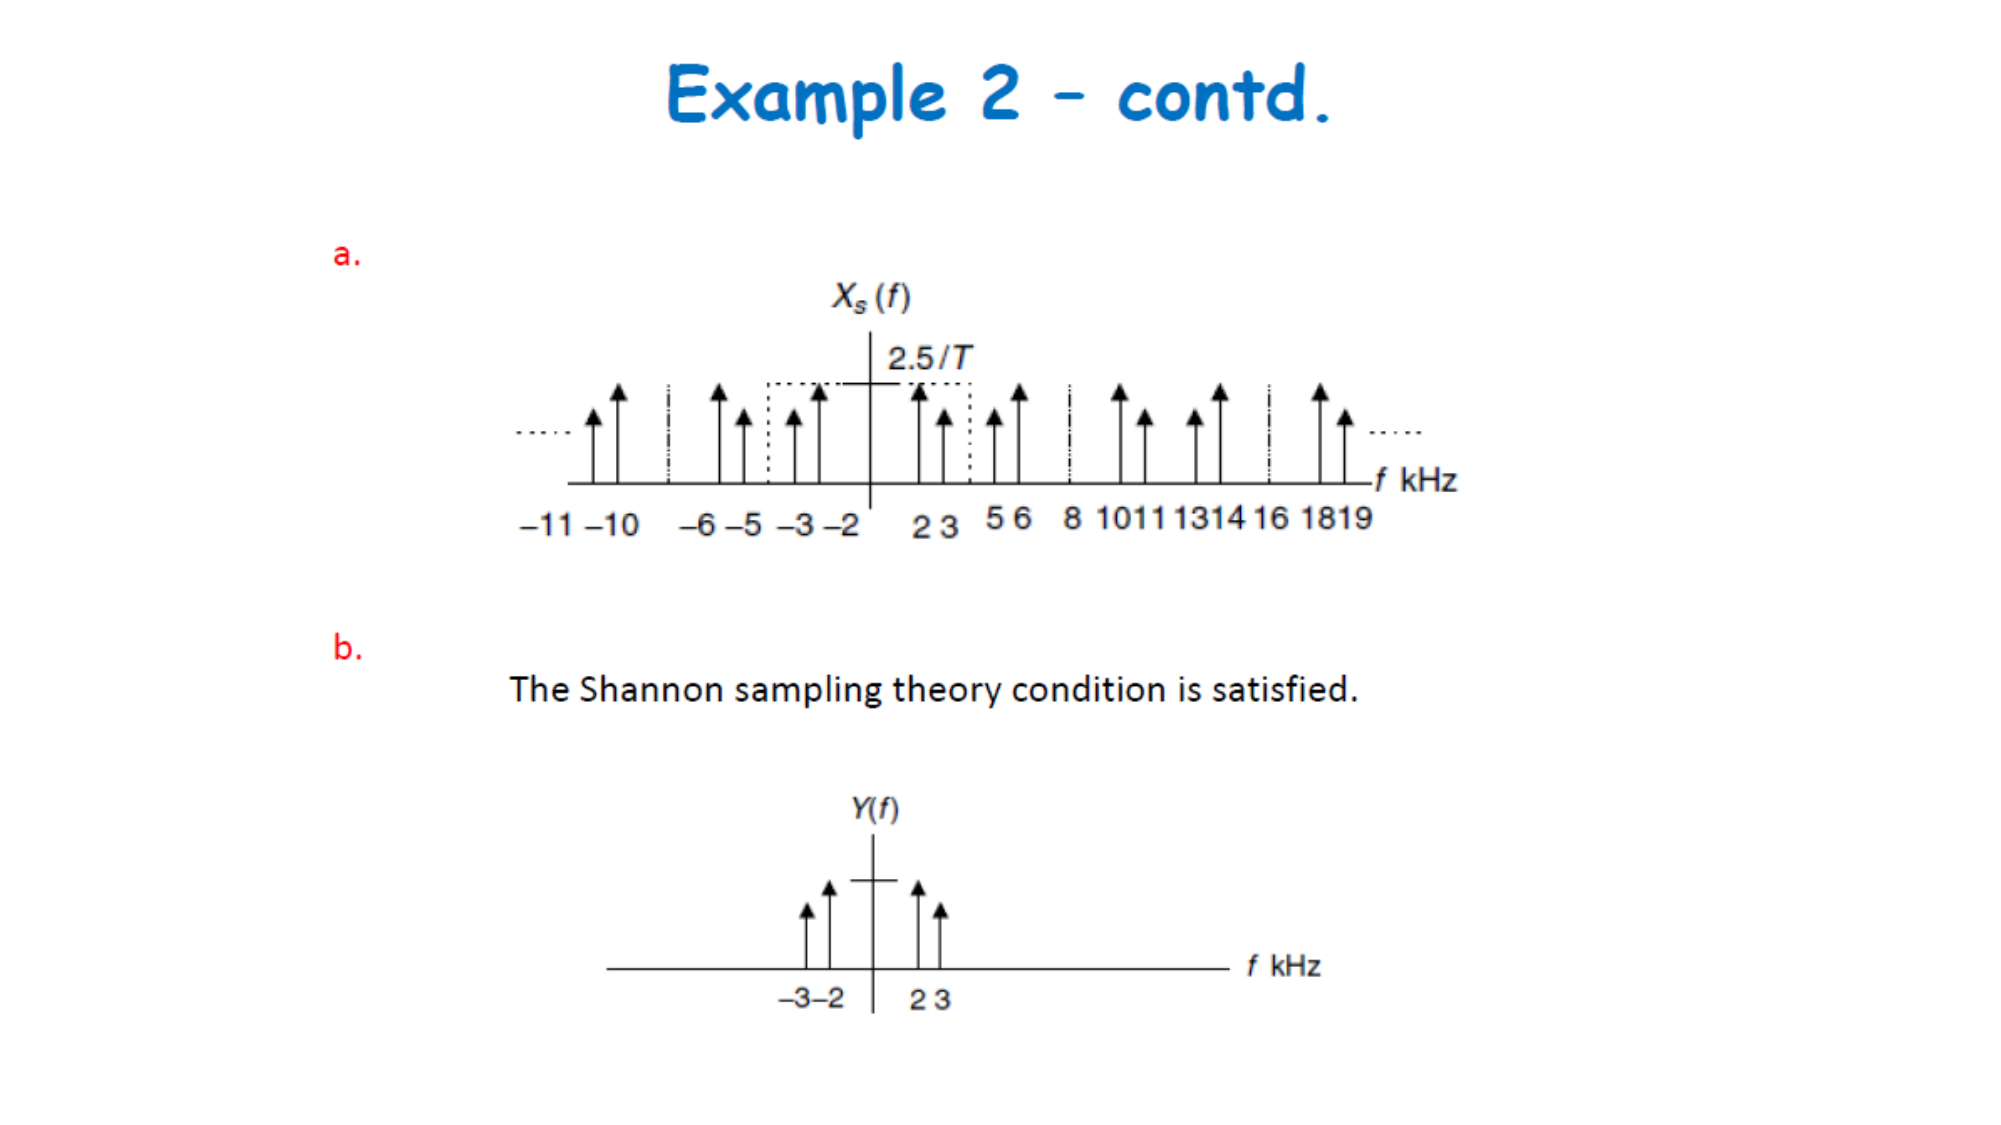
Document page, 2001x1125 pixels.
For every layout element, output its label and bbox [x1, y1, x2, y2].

picture [299, 29, 1612, 1029]
